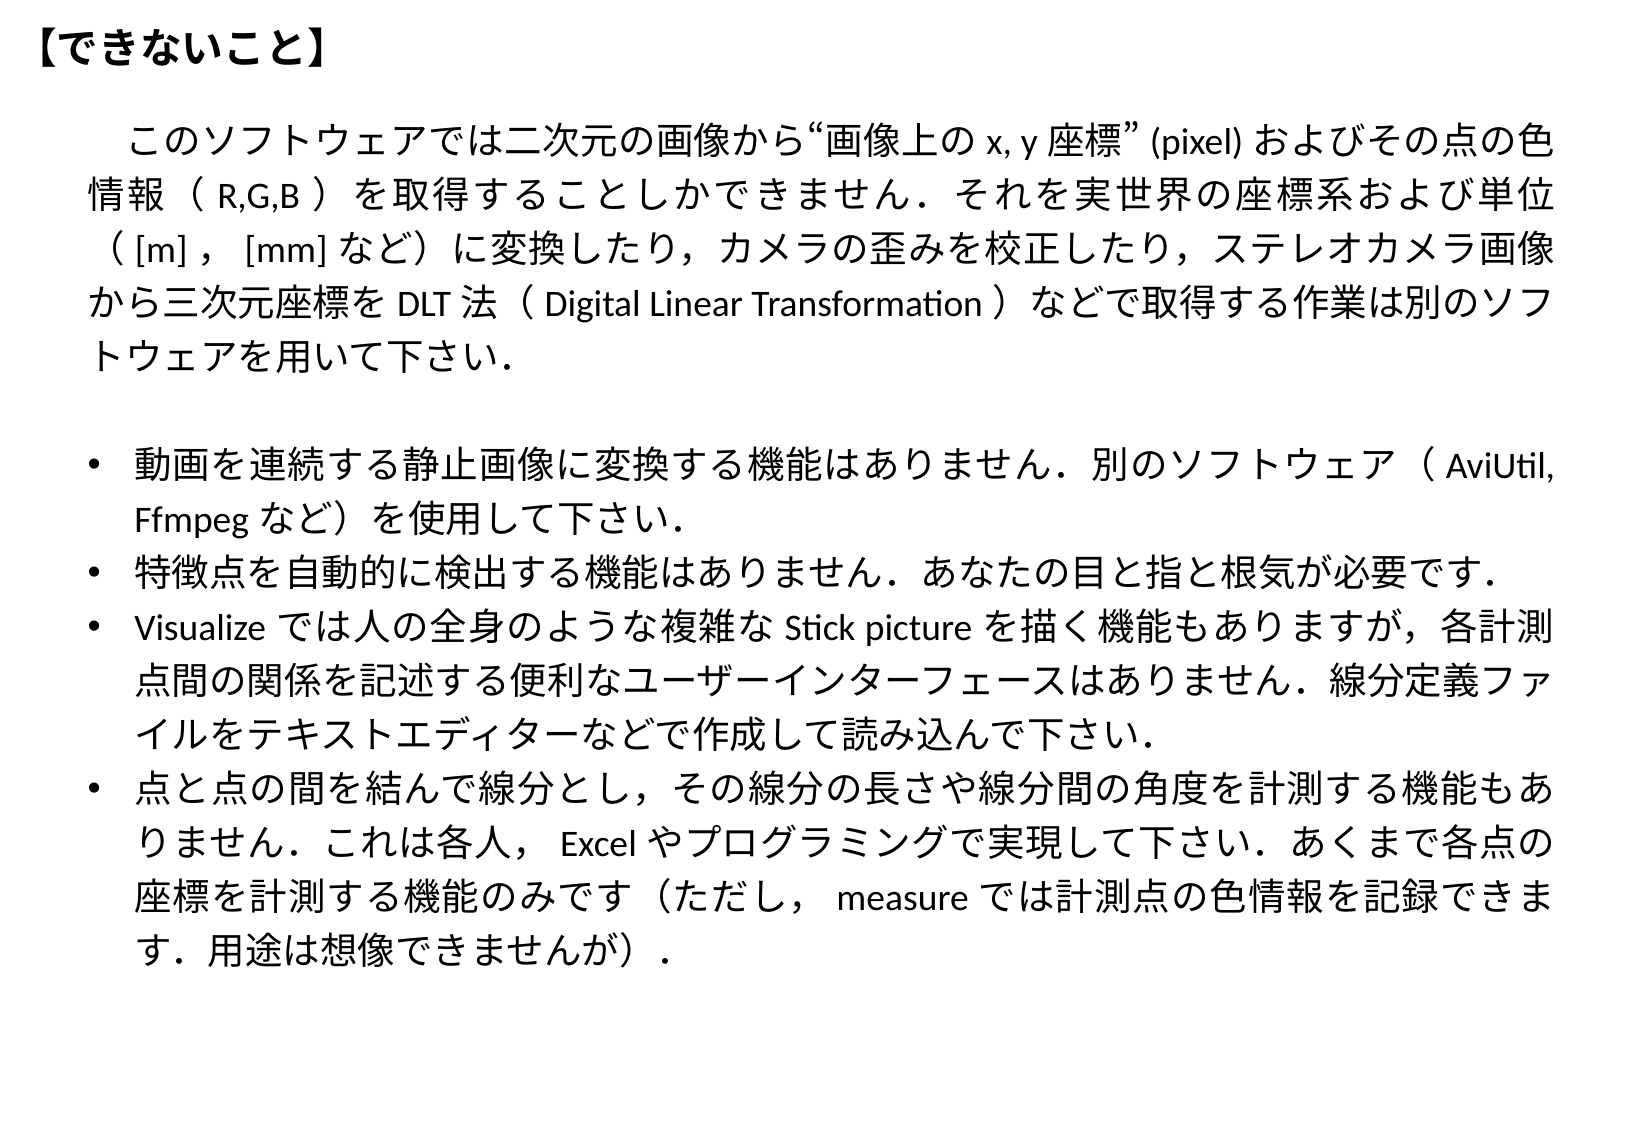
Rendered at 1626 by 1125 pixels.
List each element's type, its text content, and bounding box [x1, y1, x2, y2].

text_box このソフトウェアでは二次元の画像から“画像上のx, y座標”(pixel)およびその点の色情報（R,G,B）を取得することしかできません．それを実世界の座標系および単位（[m]，[mm]など）に変換したり，カメラの歪みを校正したり，ステレオカメラ画像から三次元座標をDLT法（Digital Linear Transformation）などで取得する作業は別のソフトウェアを用いて下さい． 動画を連続する静止画像に変換する機能はありません．別のソフトウェア（AviUtil, Ffmpegなど）を使用して下さい． 特徴点を自動的に検出する機能はありません．あなたの目と指と根気が必要です． Visualizeでは人の全身のような複雑なStick pictureを描く機能もありますが，各計測点間の関係を記述する便利なユーザーインターフェースはありません．線分定義ファイルをテキストエディターなどで作成して読み込んで下さい． 点と点の間を結んで線分とし，その線分の長さや線分間の角度を計測する機能もありません．これは各人，Excelやプログラミングで実現して下さい．あくまで各点の座標を計測する機能のみです（ただし，measureでは計測点の色情報を記録できます．用途は想像できませんが）． [72, 100, 1570, 980]
title 【できないこと】 [0, 0, 1625, 101]
